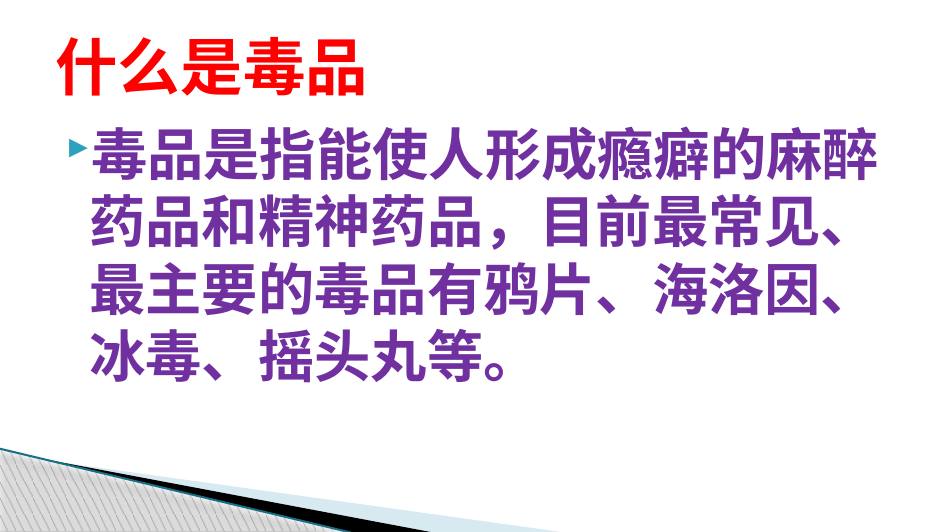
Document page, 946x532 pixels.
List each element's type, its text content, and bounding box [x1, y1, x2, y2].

title 什么是毒品 [47, 21, 898, 110]
list 毒品是指能使人形成瘾癖的麻醉药品和精神药品，目前最常见、最主要的毒品有鸦片、海洛因、冰毒、摇头丸等。 [47, 114, 898, 466]
